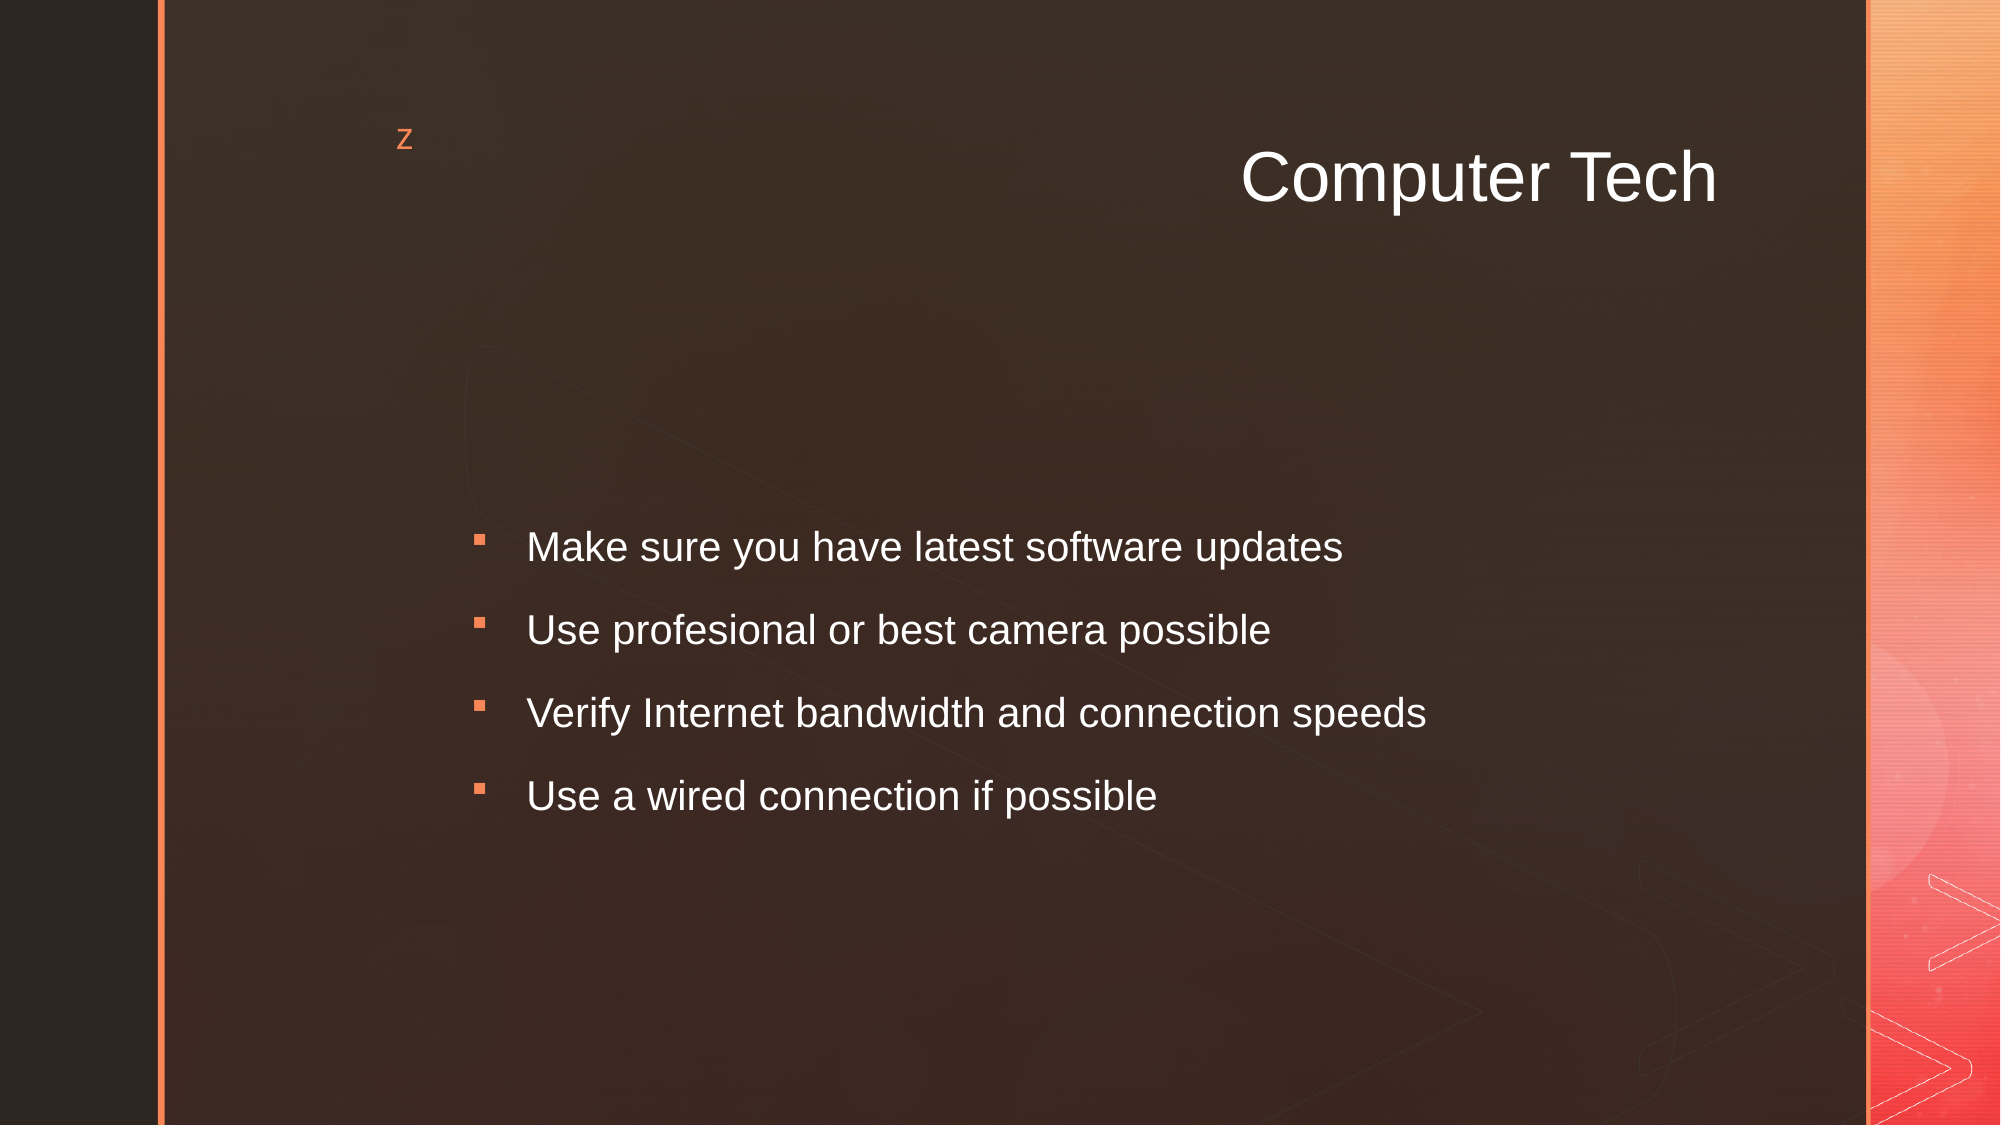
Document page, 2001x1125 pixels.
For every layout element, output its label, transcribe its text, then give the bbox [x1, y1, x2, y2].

list Make sure you have latest software updates Use profesional or best camera possible Verify Internet bandwidth and connection speeds Use a wired connection if possible [454, 336, 1734, 993]
title Computer Tech [428, 132, 1734, 310]
picture [1871, 0, 2001, 1125]
